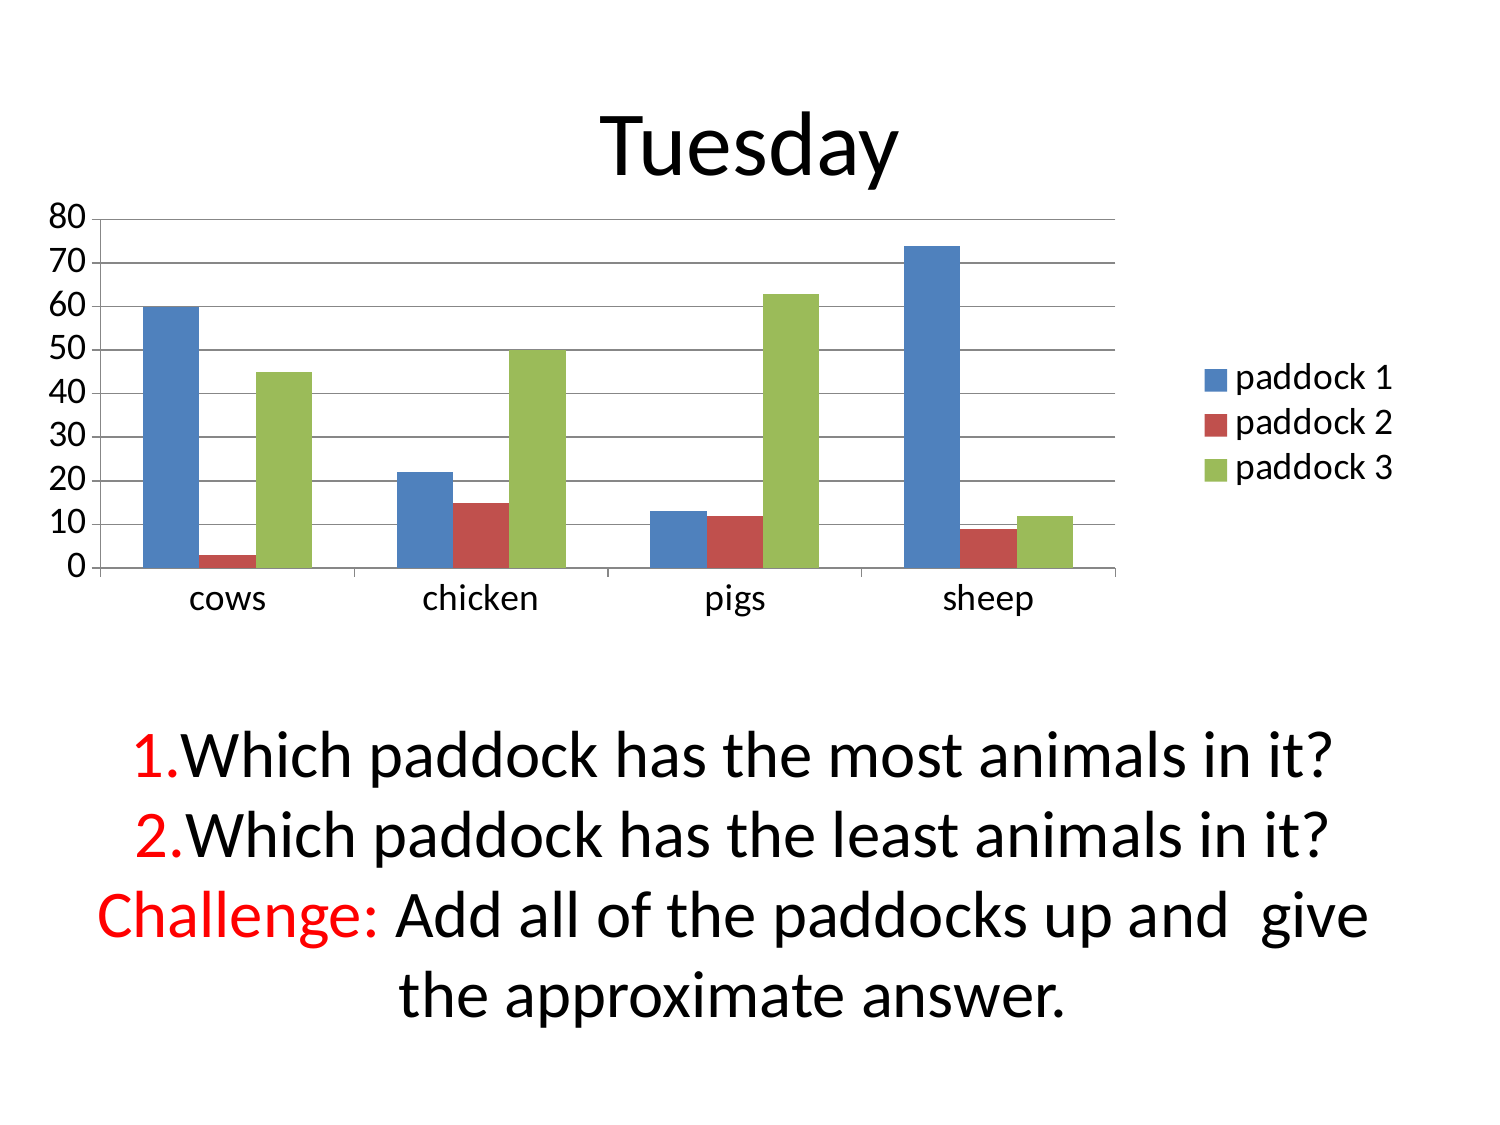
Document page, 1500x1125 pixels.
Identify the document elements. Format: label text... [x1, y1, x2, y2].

text_box 1.Which paddock has the most animals in it? 2.Which paddock has the least animals in it? Challenge: Add all of the paddocks up and give the approximate answer. [58, 703, 1409, 1078]
title Tuesday [75, 45, 1425, 233]
chart [0, 198, 1419, 652]
